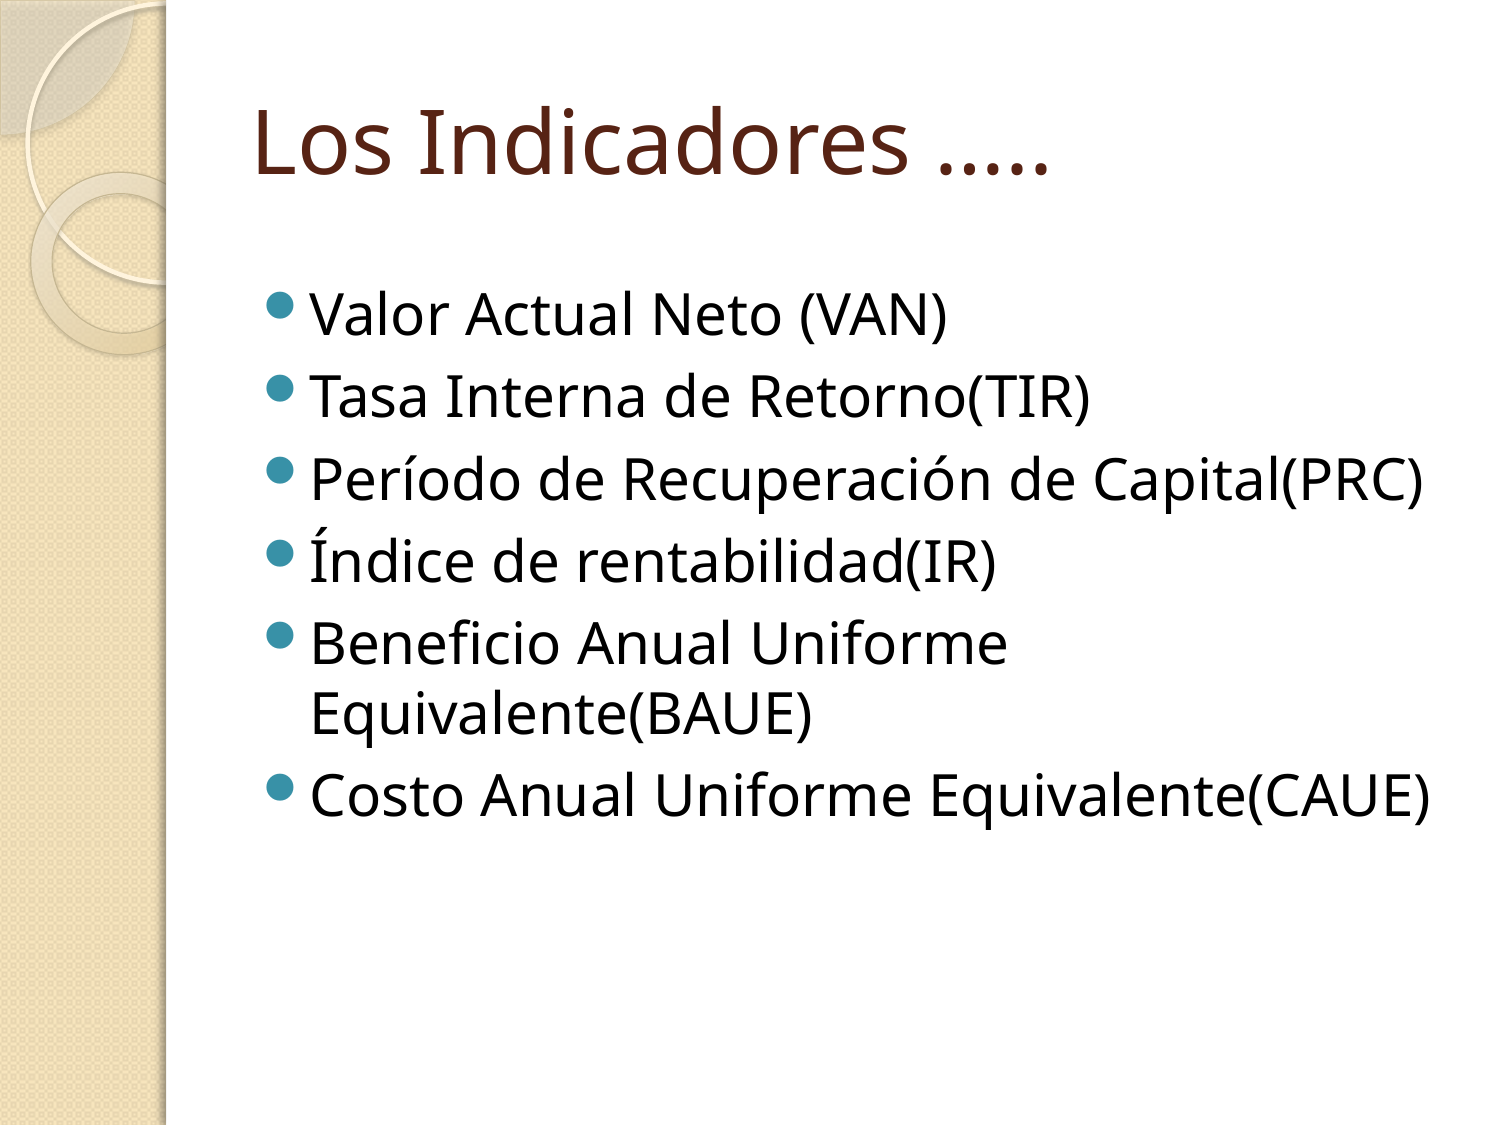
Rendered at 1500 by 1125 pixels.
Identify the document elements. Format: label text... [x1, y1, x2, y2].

title Los Indicadores ….. [235, 45, 1466, 233]
list Valor Actual Neto (VAN) Tasa Interna de Retorno(TIR) Período de Recuperación de Capital(PRC) Índice de rentabilidad(IR) Beneficio Anual Uniforme Equivalente(BAUE) Costo Anual Uniforme Equivalente(CAUE) [234, 269, 1465, 1057]
